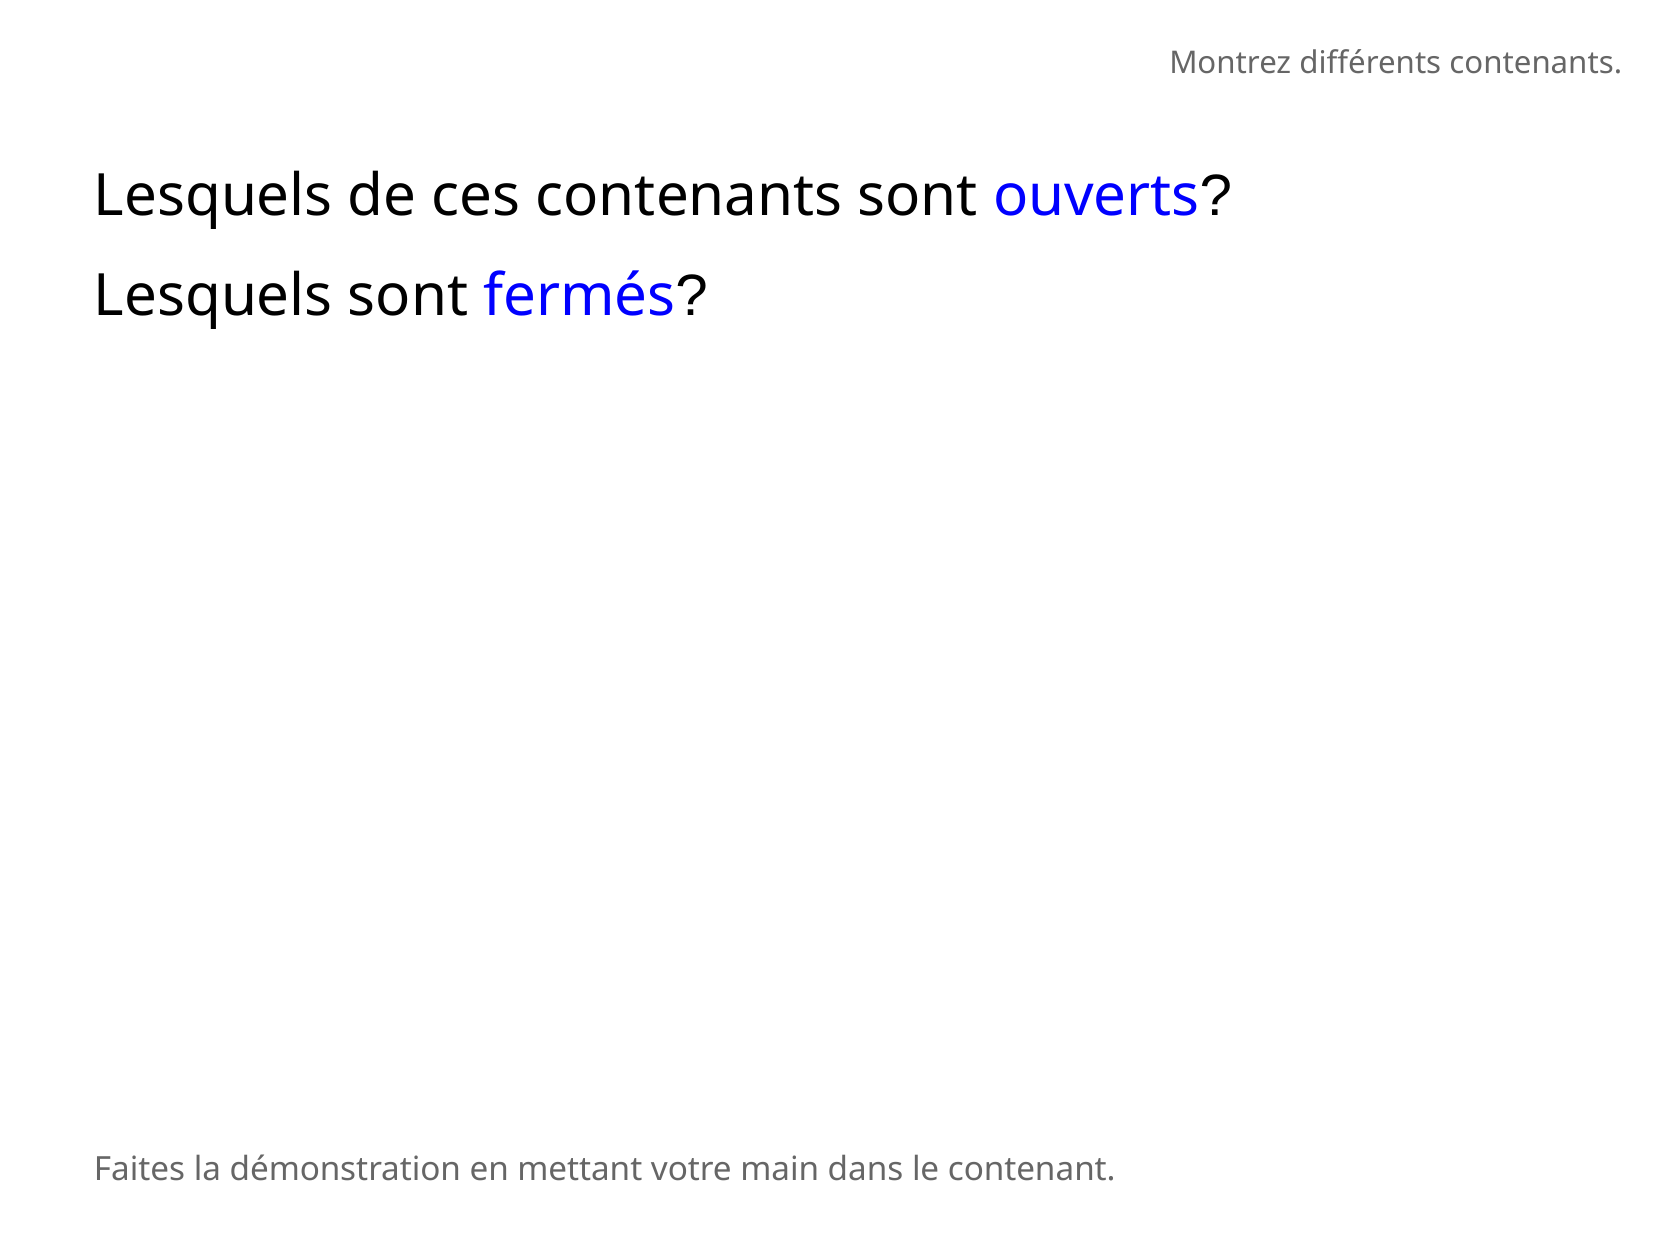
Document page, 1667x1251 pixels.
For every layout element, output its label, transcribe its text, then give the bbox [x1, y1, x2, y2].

text_box Montrez différents contenants. [551, 35, 1638, 88]
text_box Faites la démonstration en mettant votre main dans le contenant. [79, 1139, 1192, 1195]
text_box Lesquels de ces contenants sont ouverts? Lesquels sont fermés? [79, 139, 1474, 335]
